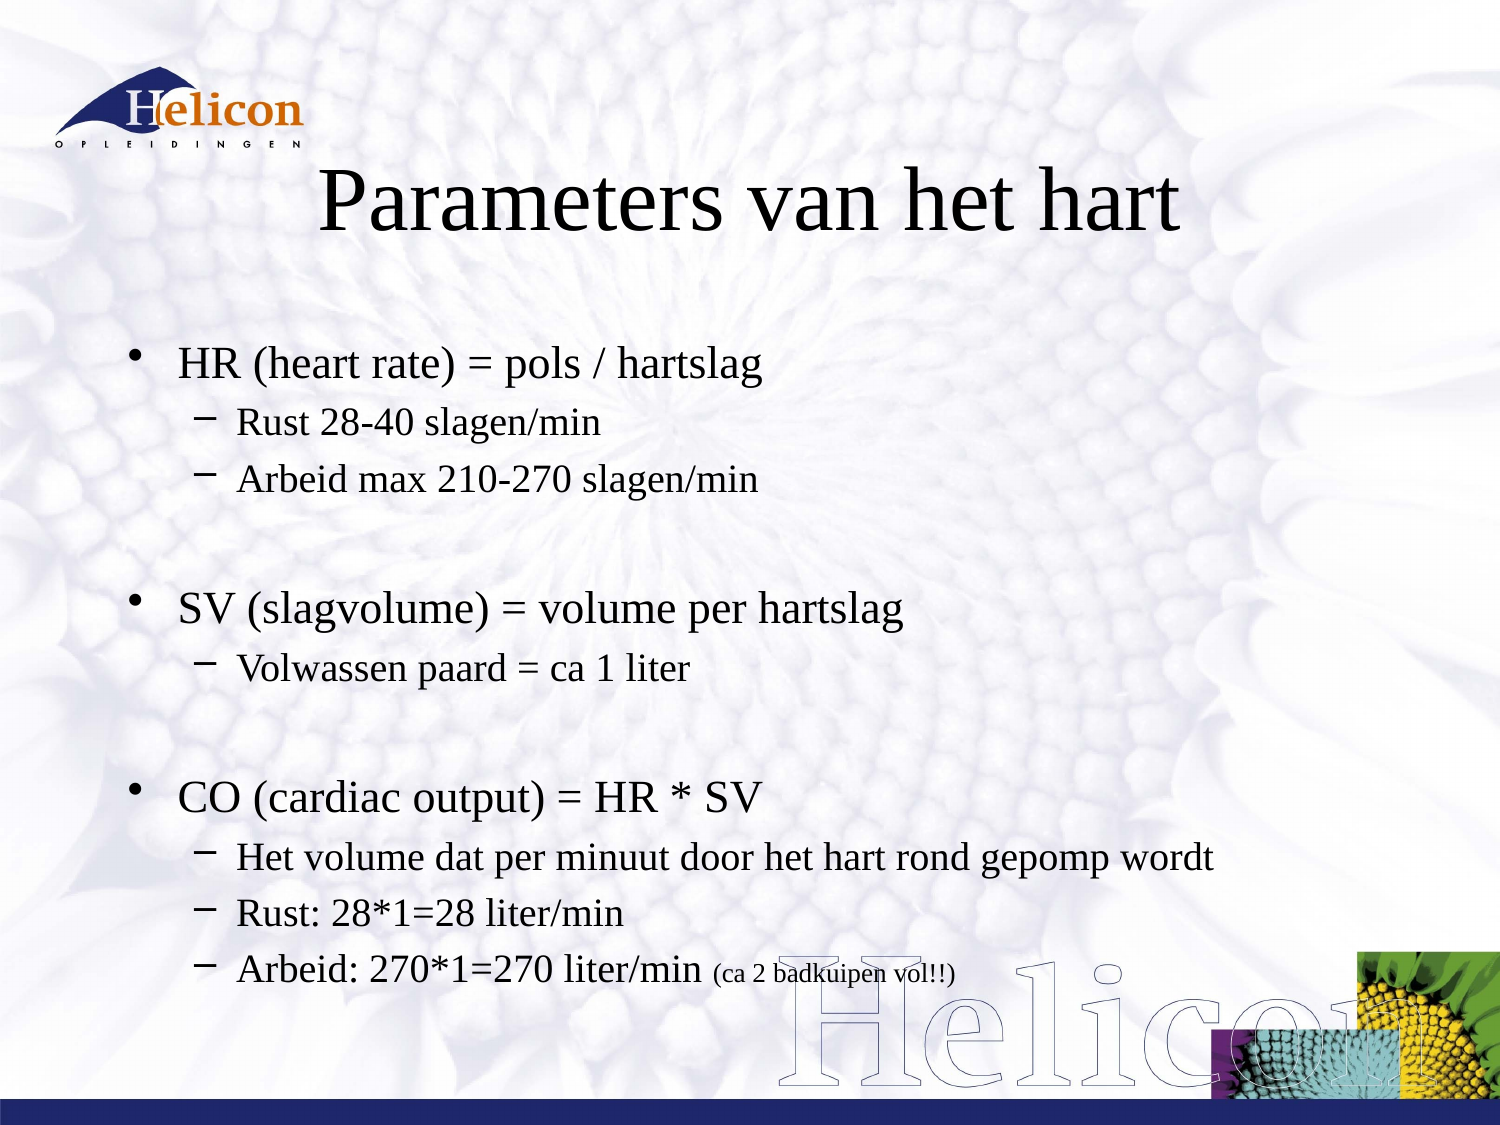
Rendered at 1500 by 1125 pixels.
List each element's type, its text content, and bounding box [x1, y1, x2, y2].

title Parameters van het hart [112, 99, 1388, 288]
list HR (heart rate) = pols / hartslag Rust 28-40 slagen/min Arbeid max 210-270 slagen/min SV (slagvolume) = volume per hartslag Volwassen paard = ca 1 liter CO (cardiac output) = HR * SV Het volume dat per minuut door het hart rond gepomp wordt Rust: 28*1=28 liter/min Arbeid: 270*1=270 liter/min (ca 2 badkuipen vol!!) [112, 324, 1388, 1000]
picture [0, 0, 1500, 1125]
